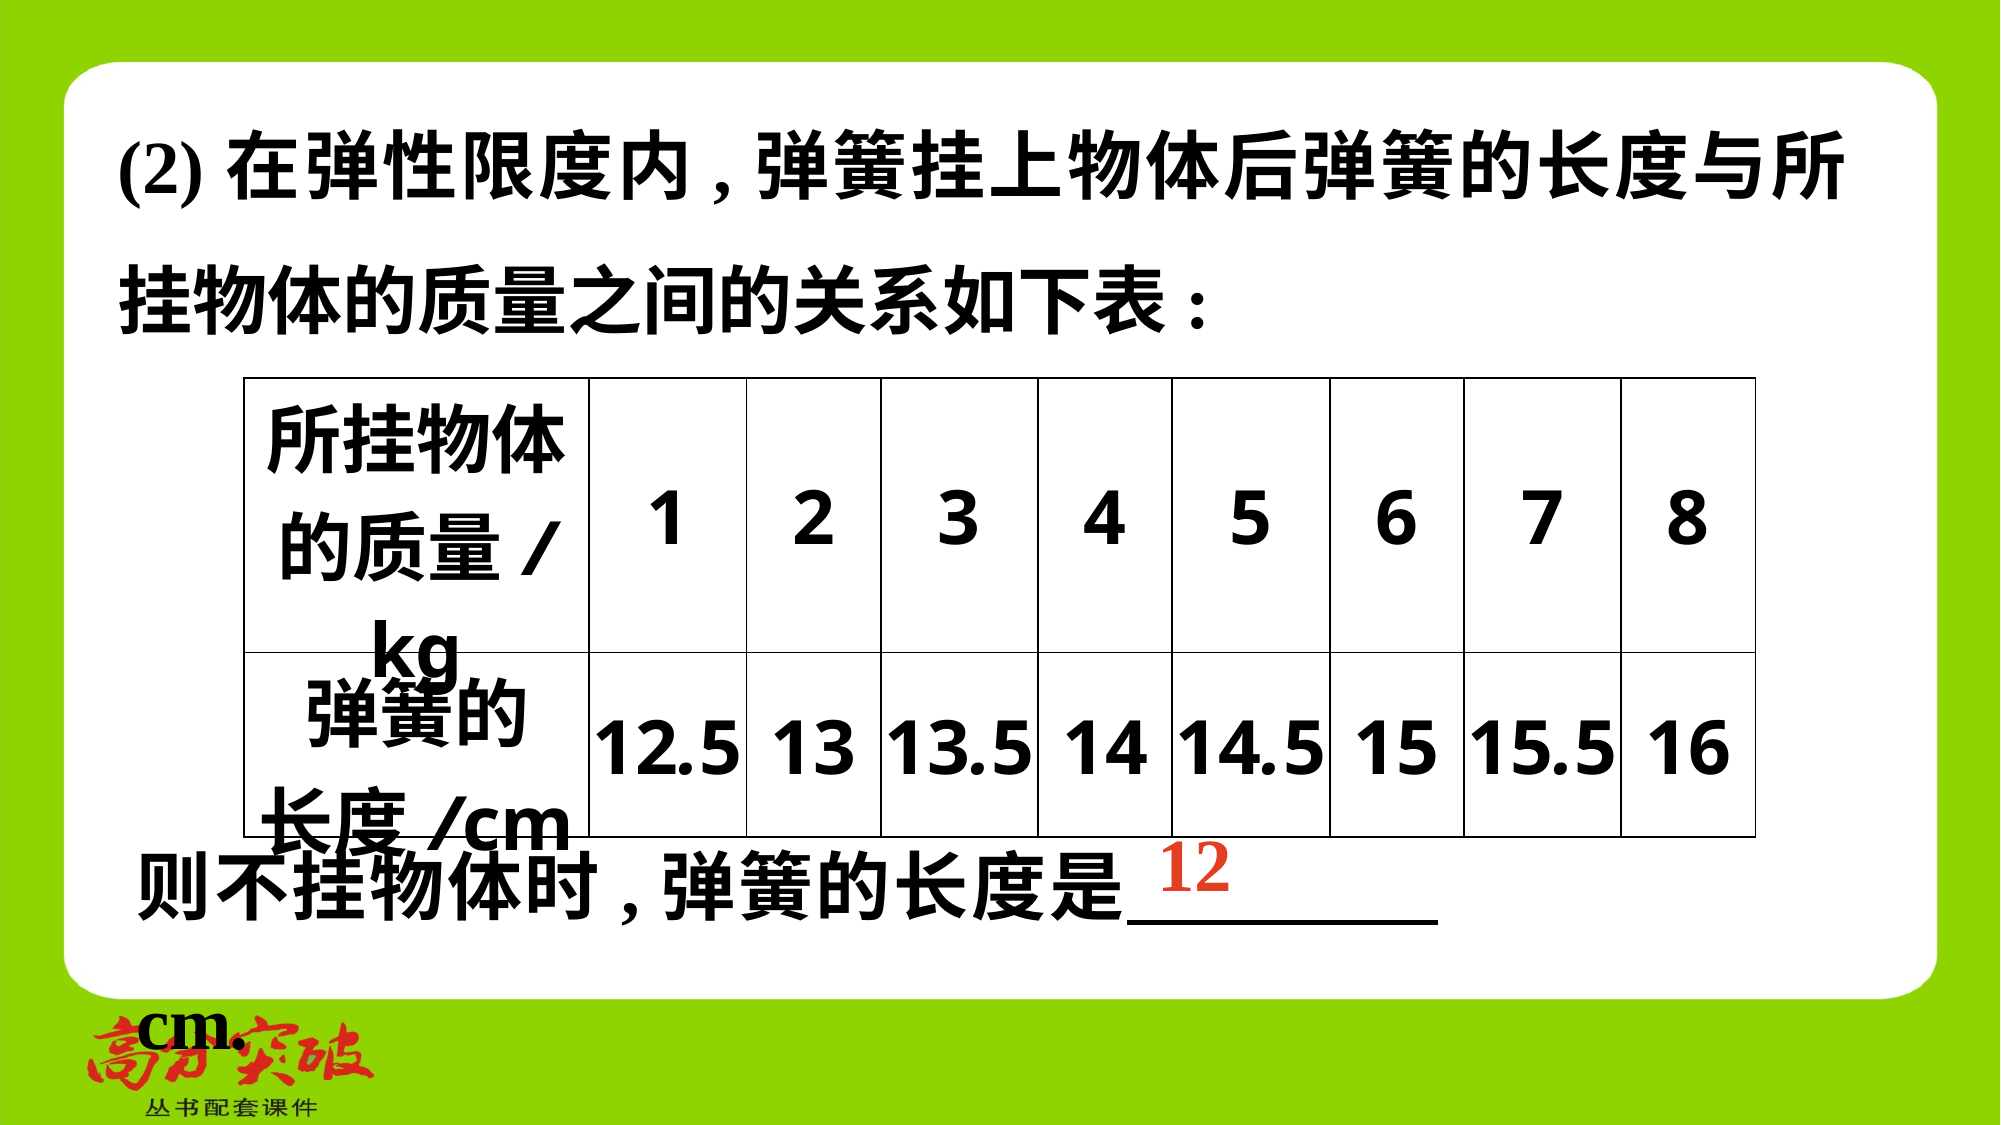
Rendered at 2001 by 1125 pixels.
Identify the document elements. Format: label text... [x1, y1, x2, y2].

table_cell 弹簧的 长度/cm [245, 653, 588, 786]
table_header 所挂物体 的质量/kg [245, 379, 588, 652]
table_header 6 [1331, 379, 1463, 652]
table_header 2 [747, 379, 880, 652]
table_header 3 [882, 379, 1037, 652]
text_box 12 [1142, 809, 1248, 915]
table_cell 13.5 [882, 653, 1037, 786]
table_header 8 [1622, 379, 1755, 652]
table_cell 16 [1622, 653, 1755, 836]
table_header 5 [1173, 379, 1329, 652]
table_cell 13 [747, 653, 880, 786]
table_cell 14.5 [1173, 653, 1329, 786]
table_header 7 [1465, 379, 1620, 652]
text_box 则不挂物体时,弹簧的长度是 cm. [121, 786, 1471, 937]
table_cell 15 [1331, 653, 1463, 786]
table_cell 15.5 [1465, 653, 1620, 836]
table_cell 12.5 [590, 653, 746, 786]
table_cell 14 [1039, 653, 1171, 786]
table_header 4 [1039, 379, 1171, 652]
text_box (2)在弹性限度内,弹簧挂上物体后弹簧的长度与所挂物体的质量之间的关系如下表: [102, 66, 1863, 352]
picture [0, 0, 2001, 1125]
table_header 1 [590, 379, 746, 652]
